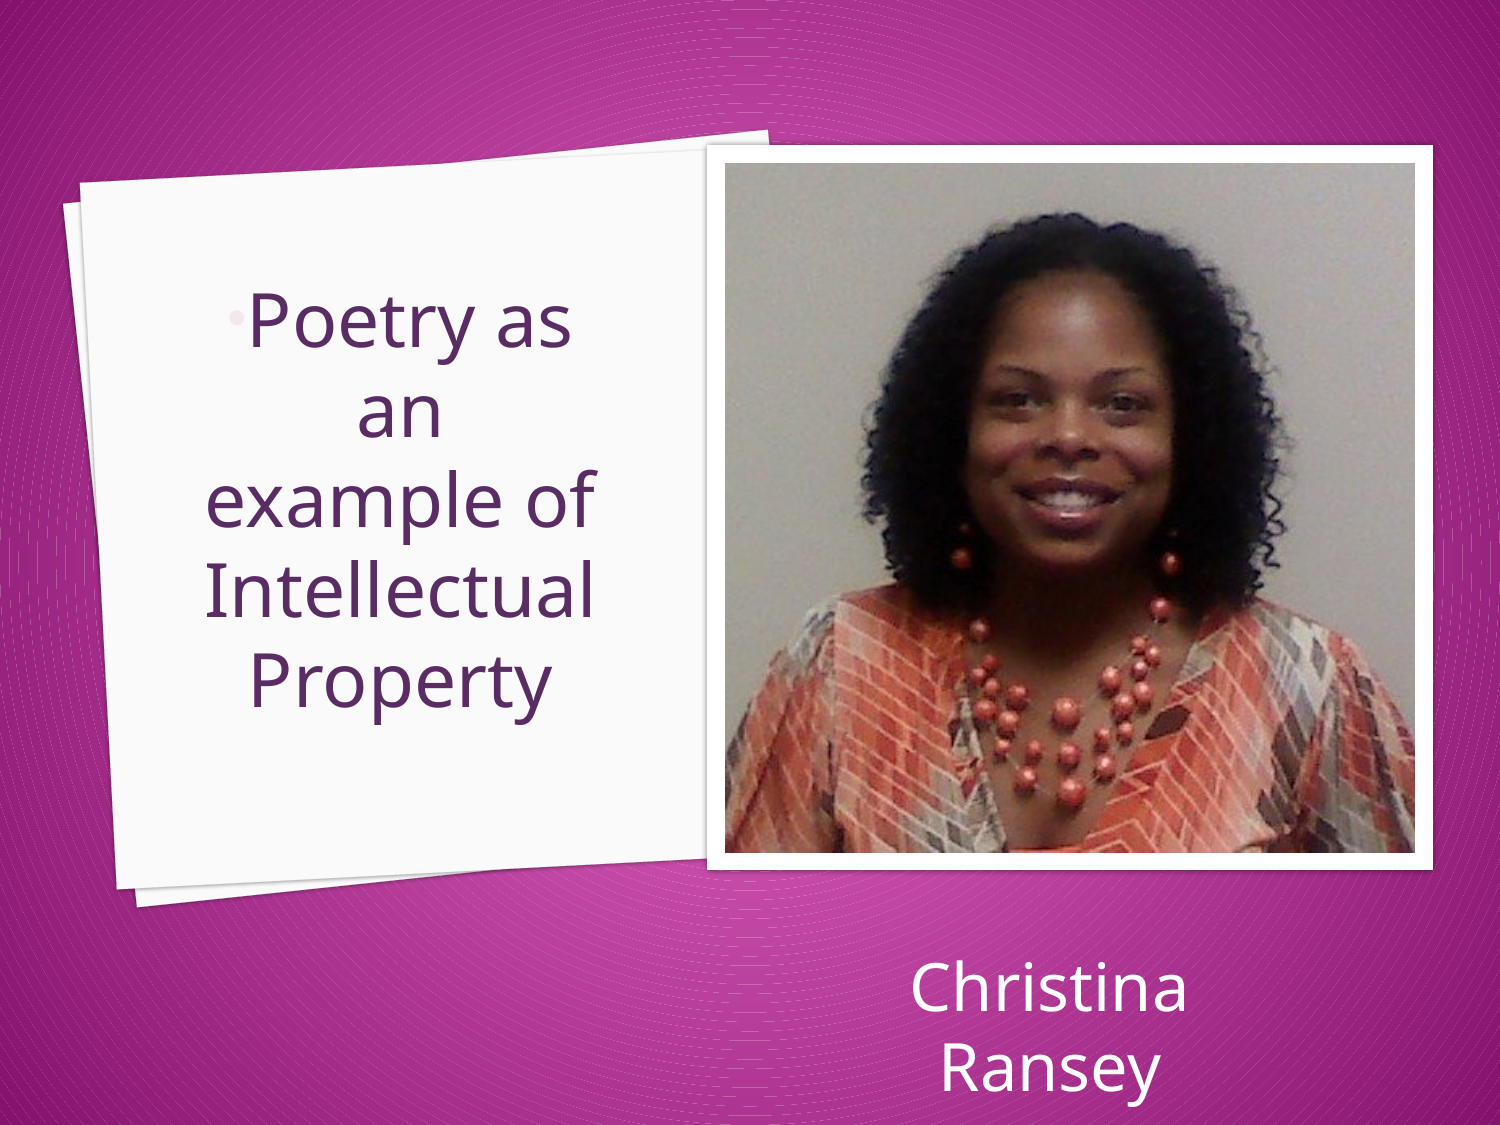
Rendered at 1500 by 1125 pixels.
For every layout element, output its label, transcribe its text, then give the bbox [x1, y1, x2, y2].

list Poetry as an example of Intellectual Property [187, 237, 600, 912]
picture [724, 162, 1416, 853]
text_box Christina Ransey [787, 937, 1313, 1113]
